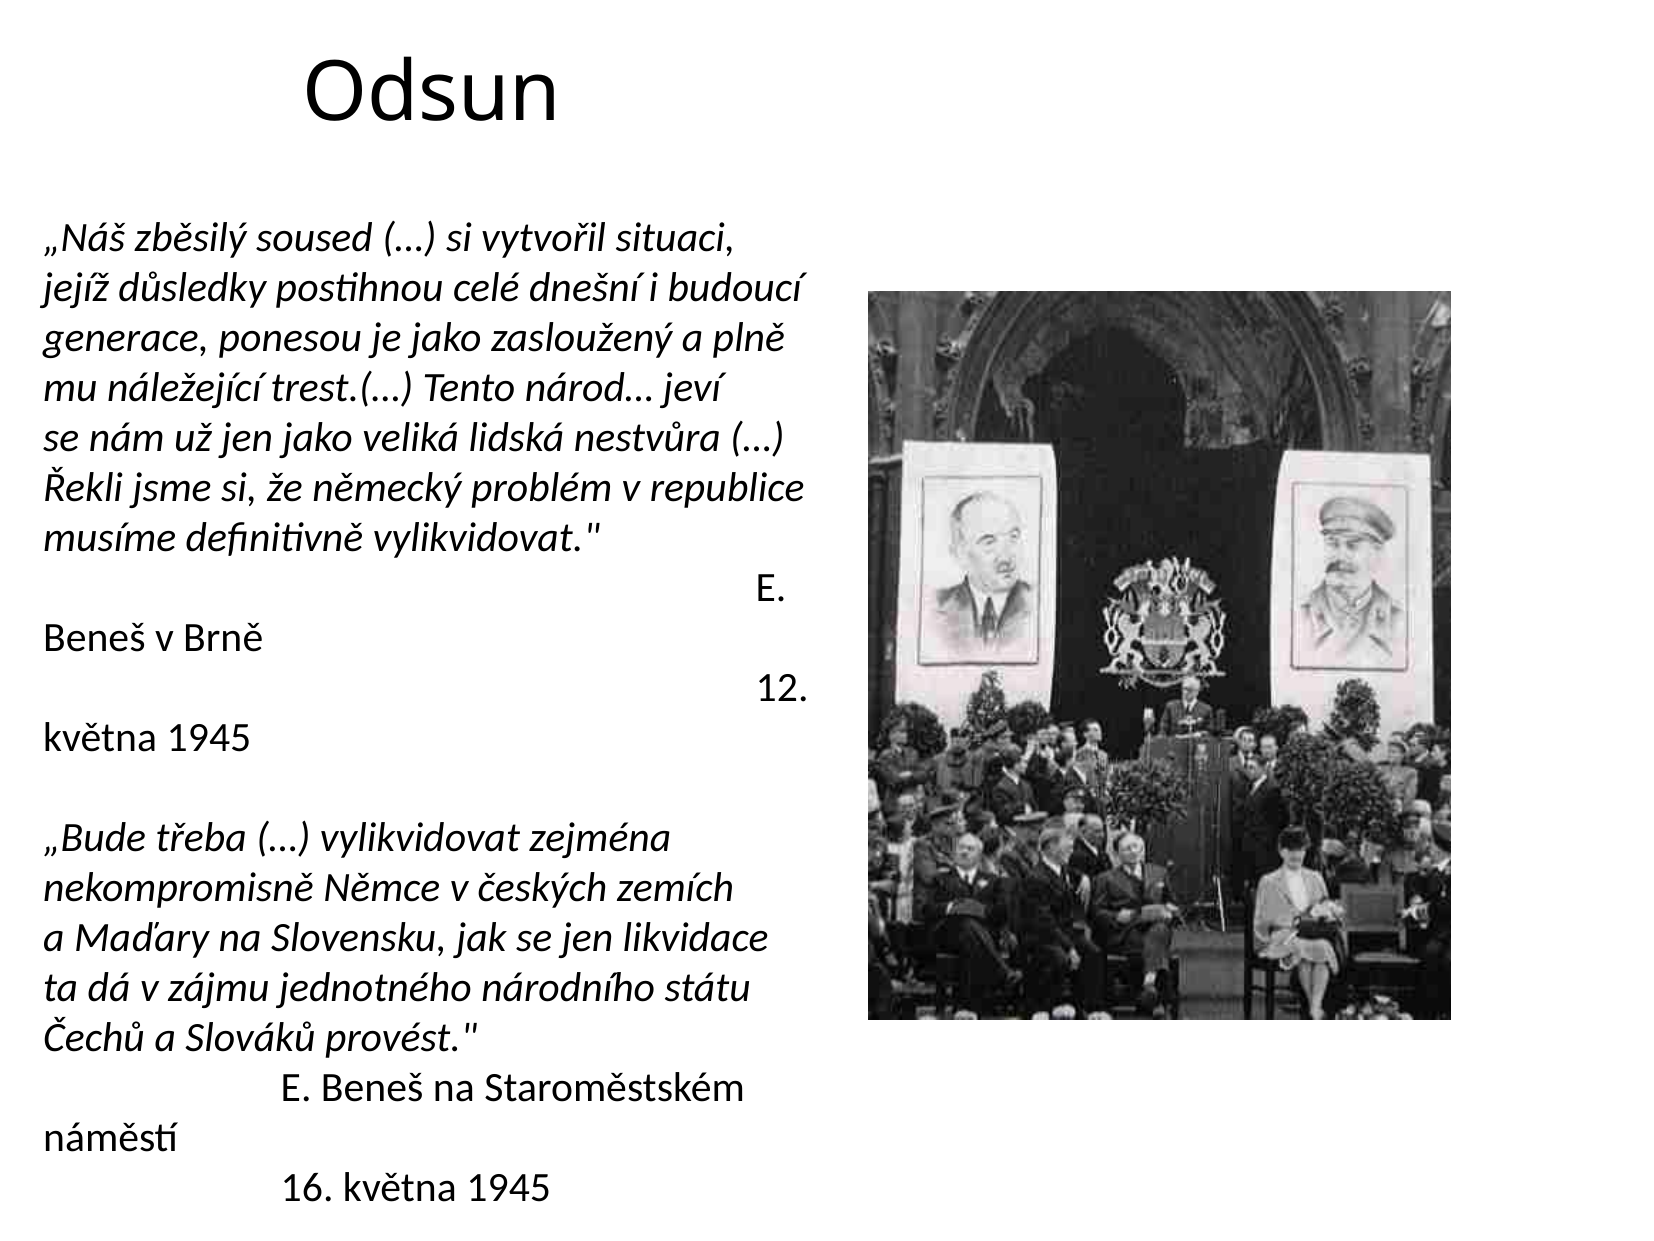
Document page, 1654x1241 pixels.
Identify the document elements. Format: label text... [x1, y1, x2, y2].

text_box „Náš zběsilý soused (…) si vytvořil situaci, jejíž důsledky postihnou celé dnešní i budoucí generace, ponesou je jako zasloužený a plně mu náležející trest.(…) Tento národ… jeví se nám už jen jako veliká lidská nestvůra (…) Řekli jsme si, že německý problém v republice musíme definitivně vylikvidovat." E. Beneš v Brně 12. května 1945 „Bude třeba (…) vylikvidovat zejména nekompromisně Němce v českých zemích a Maďary na Slovensku, jak se jen likvidace ta dá v zájmu jednotného národního státu Čechů a Slováků provést." E. Beneš na Staroměstském náměstí 16. května 1945 [28, 202, 851, 1218]
text_box Odsun [287, 29, 709, 145]
picture [868, 291, 1451, 1020]
